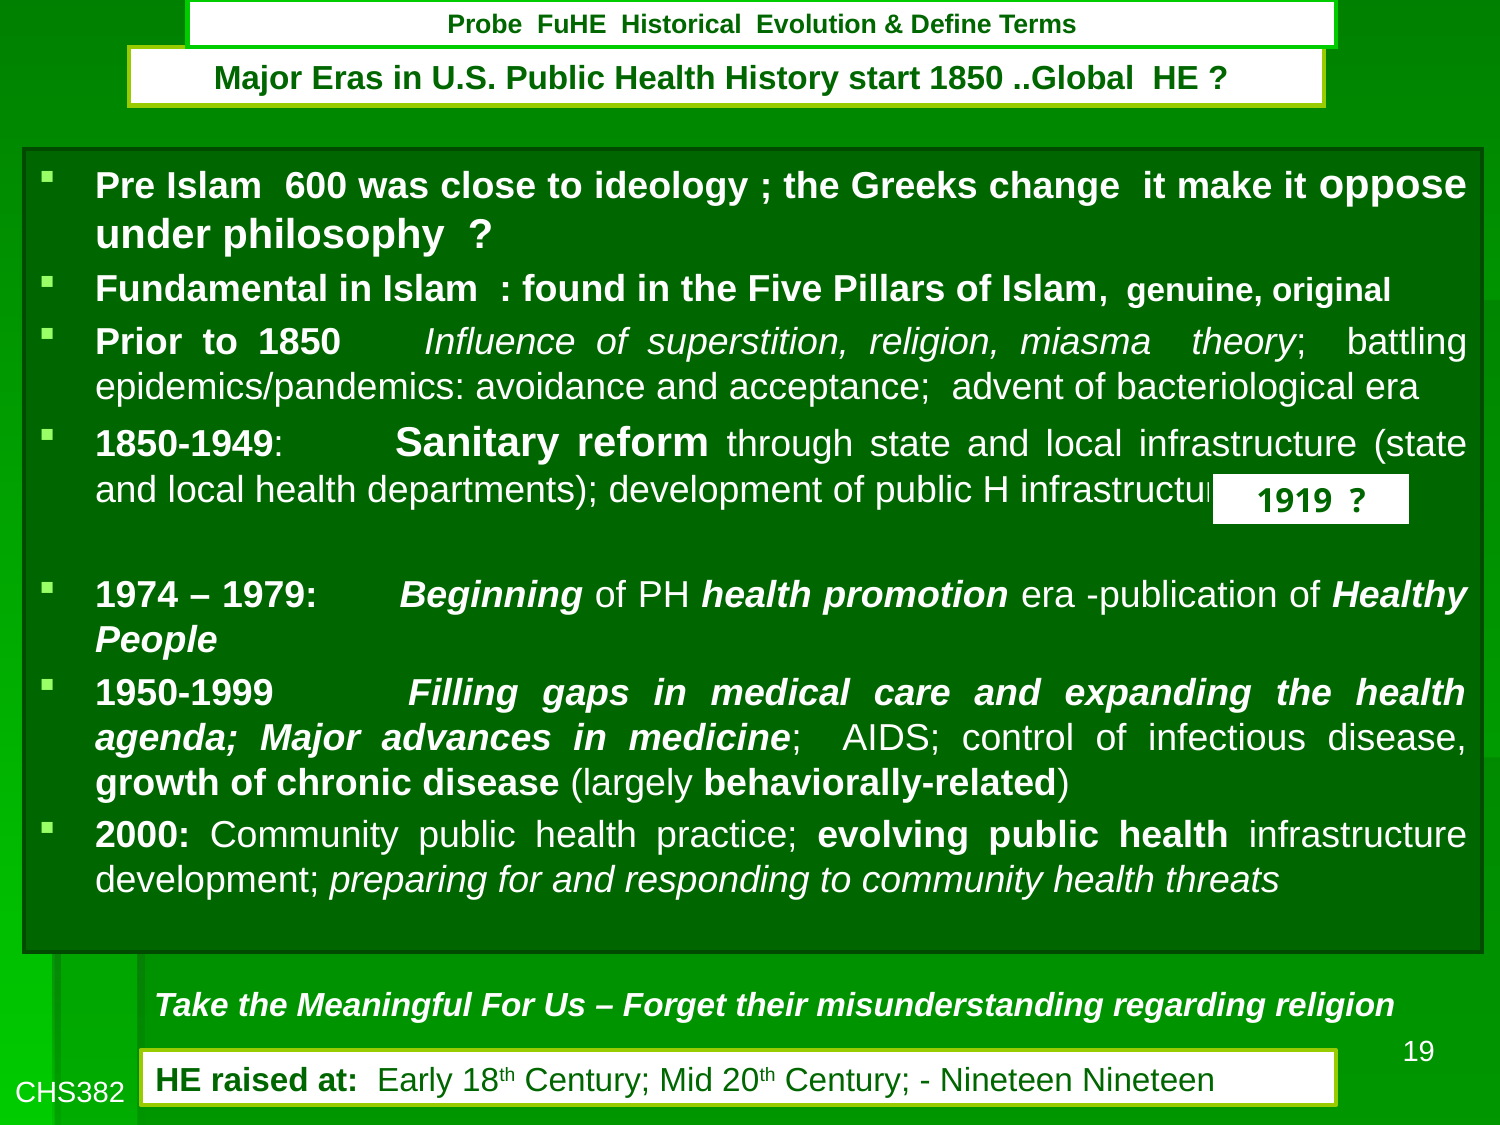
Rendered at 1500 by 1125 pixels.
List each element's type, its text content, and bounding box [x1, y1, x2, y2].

text_box HE raised at: Early 18th Century; Mid 20th Century; - Nineteen Nineteen [139, 1048, 1338, 1107]
slide_number CHS382 [0, 1065, 313, 1125]
text_box Take the Meaningful For Us – Forget their misunderstanding regarding religion [76, 975, 1412, 1031]
text_box 1919 ? [1209, 469, 1413, 528]
list Pre Islam 600 was close to ideology ; the Greeks change it make it oppose under philosophy ? Fundamental in Islam : found in the Five Pillars of Islam, genuine, original Prior to 1850 Influence of superstition, religion, miasma theory; battling epidemics/pandemics: avoidance and acceptance; advent of bacteriological era 1850-1949: Sanitary reform through state and local infrastructure (state and local health departments); development of public H infrastructure 1974 – 1979: Beginning of PH health promotion era -publication of Healthy People 1950-1999 Filling gaps in medical care and expanding the health agenda; Major advances in medicine; AIDS; control of infectious disease, growth of chronic disease (largely behaviorally-related) 2000: Community public health practice; evolving public health infrastructure development; preparing for and responding to community health threats [22, 147, 1484, 954]
title Major Eras in U.S. Public Health History start 1850 ..Global HE ? [127, 45, 1326, 108]
text_box Probe FuHE Historical Evolution & Define Terms [185, 0, 1338, 49]
slide_number 19 [1137, 1024, 1451, 1103]
